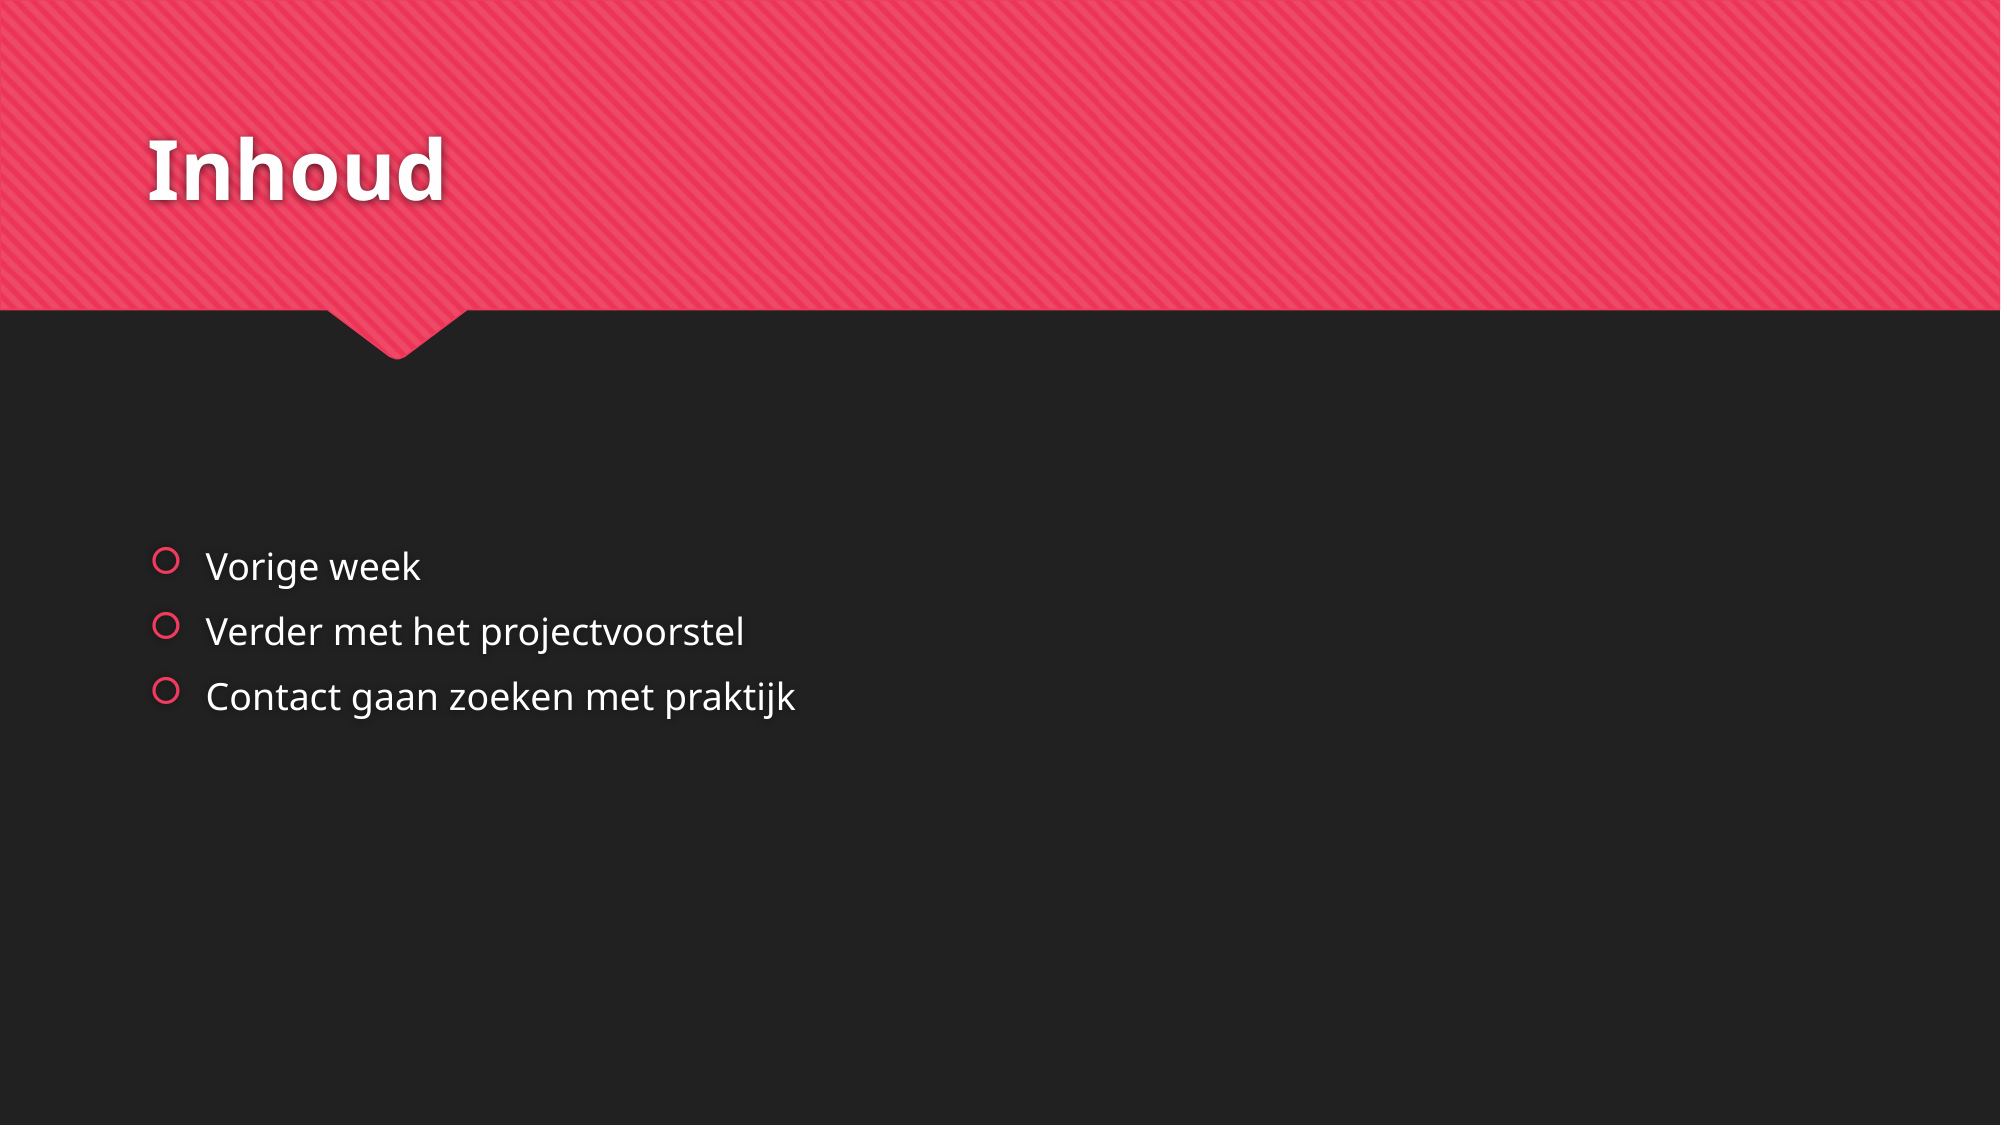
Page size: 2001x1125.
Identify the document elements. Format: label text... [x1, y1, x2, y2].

list Vorige week Verder met het projectvoorstel Contact gaan zoeken met praktijk [134, 364, 1866, 962]
title Inhoud [132, 65, 1868, 225]
